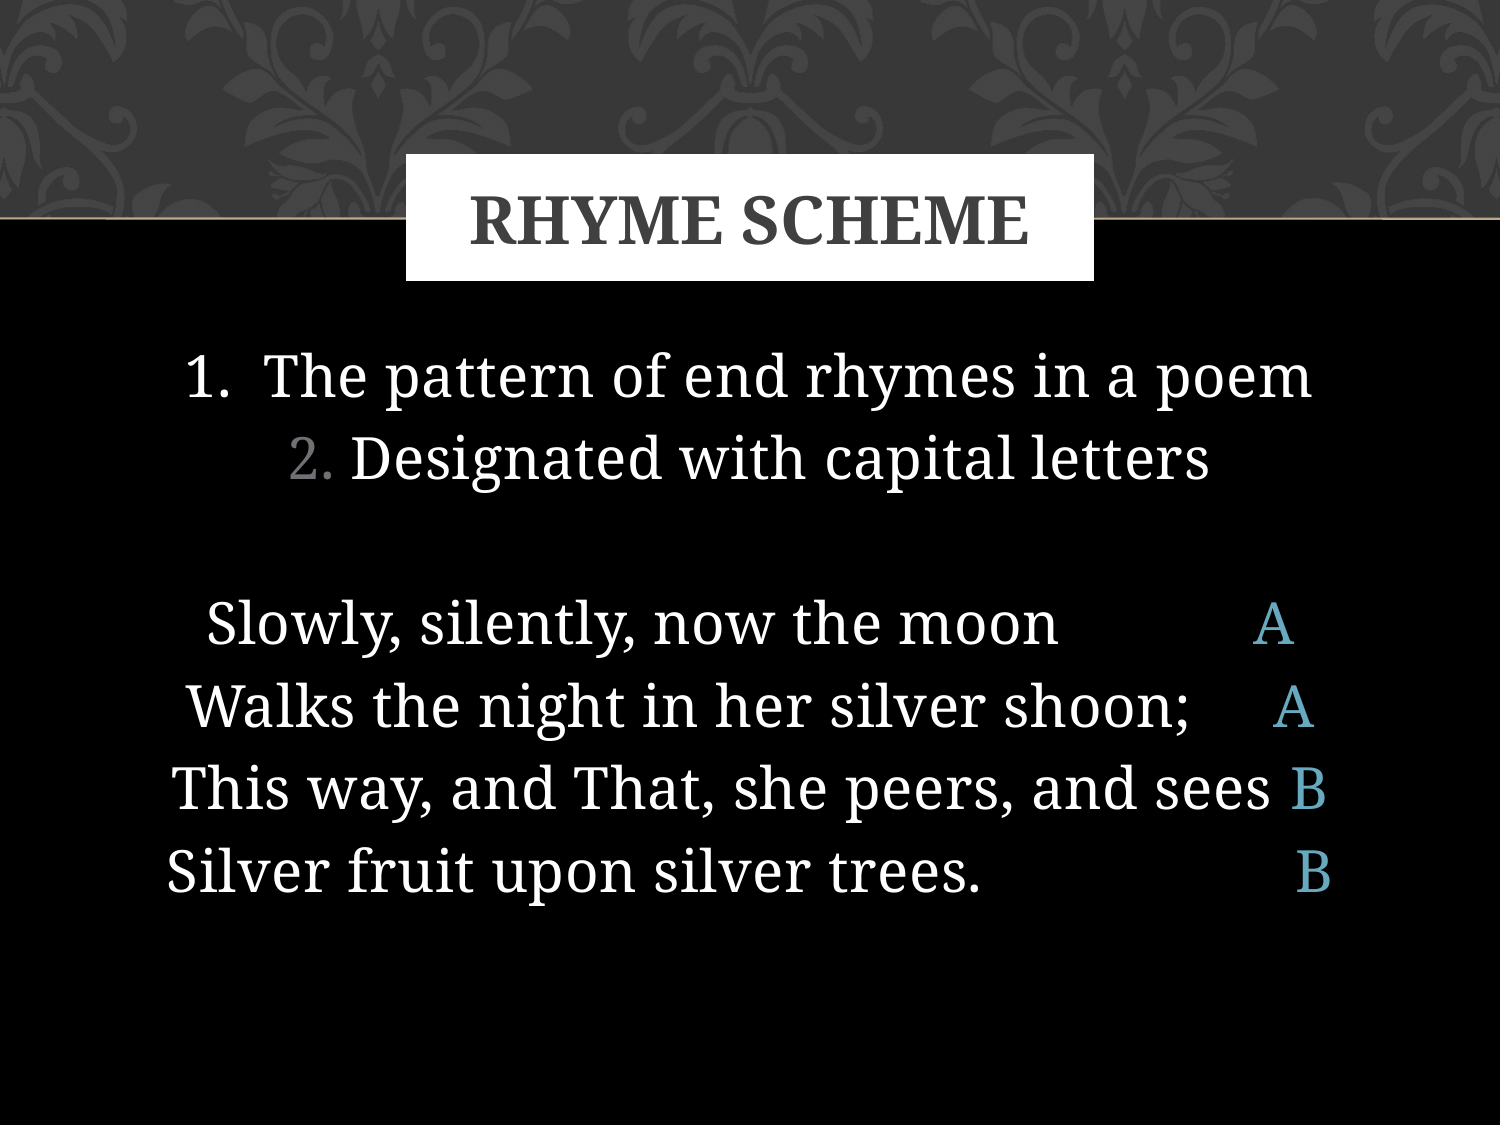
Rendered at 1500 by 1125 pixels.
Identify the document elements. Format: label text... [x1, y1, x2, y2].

list 1. The pattern of end rhymes in a poem Designated with capital letters Slowly, silently, now the moon A Walks the night in her silver shoon; A This way, and That, she peers, and sees B Silver fruit upon silver trees. B [75, 331, 1425, 1007]
title RHYME SCHEME [406, 154, 1094, 281]
